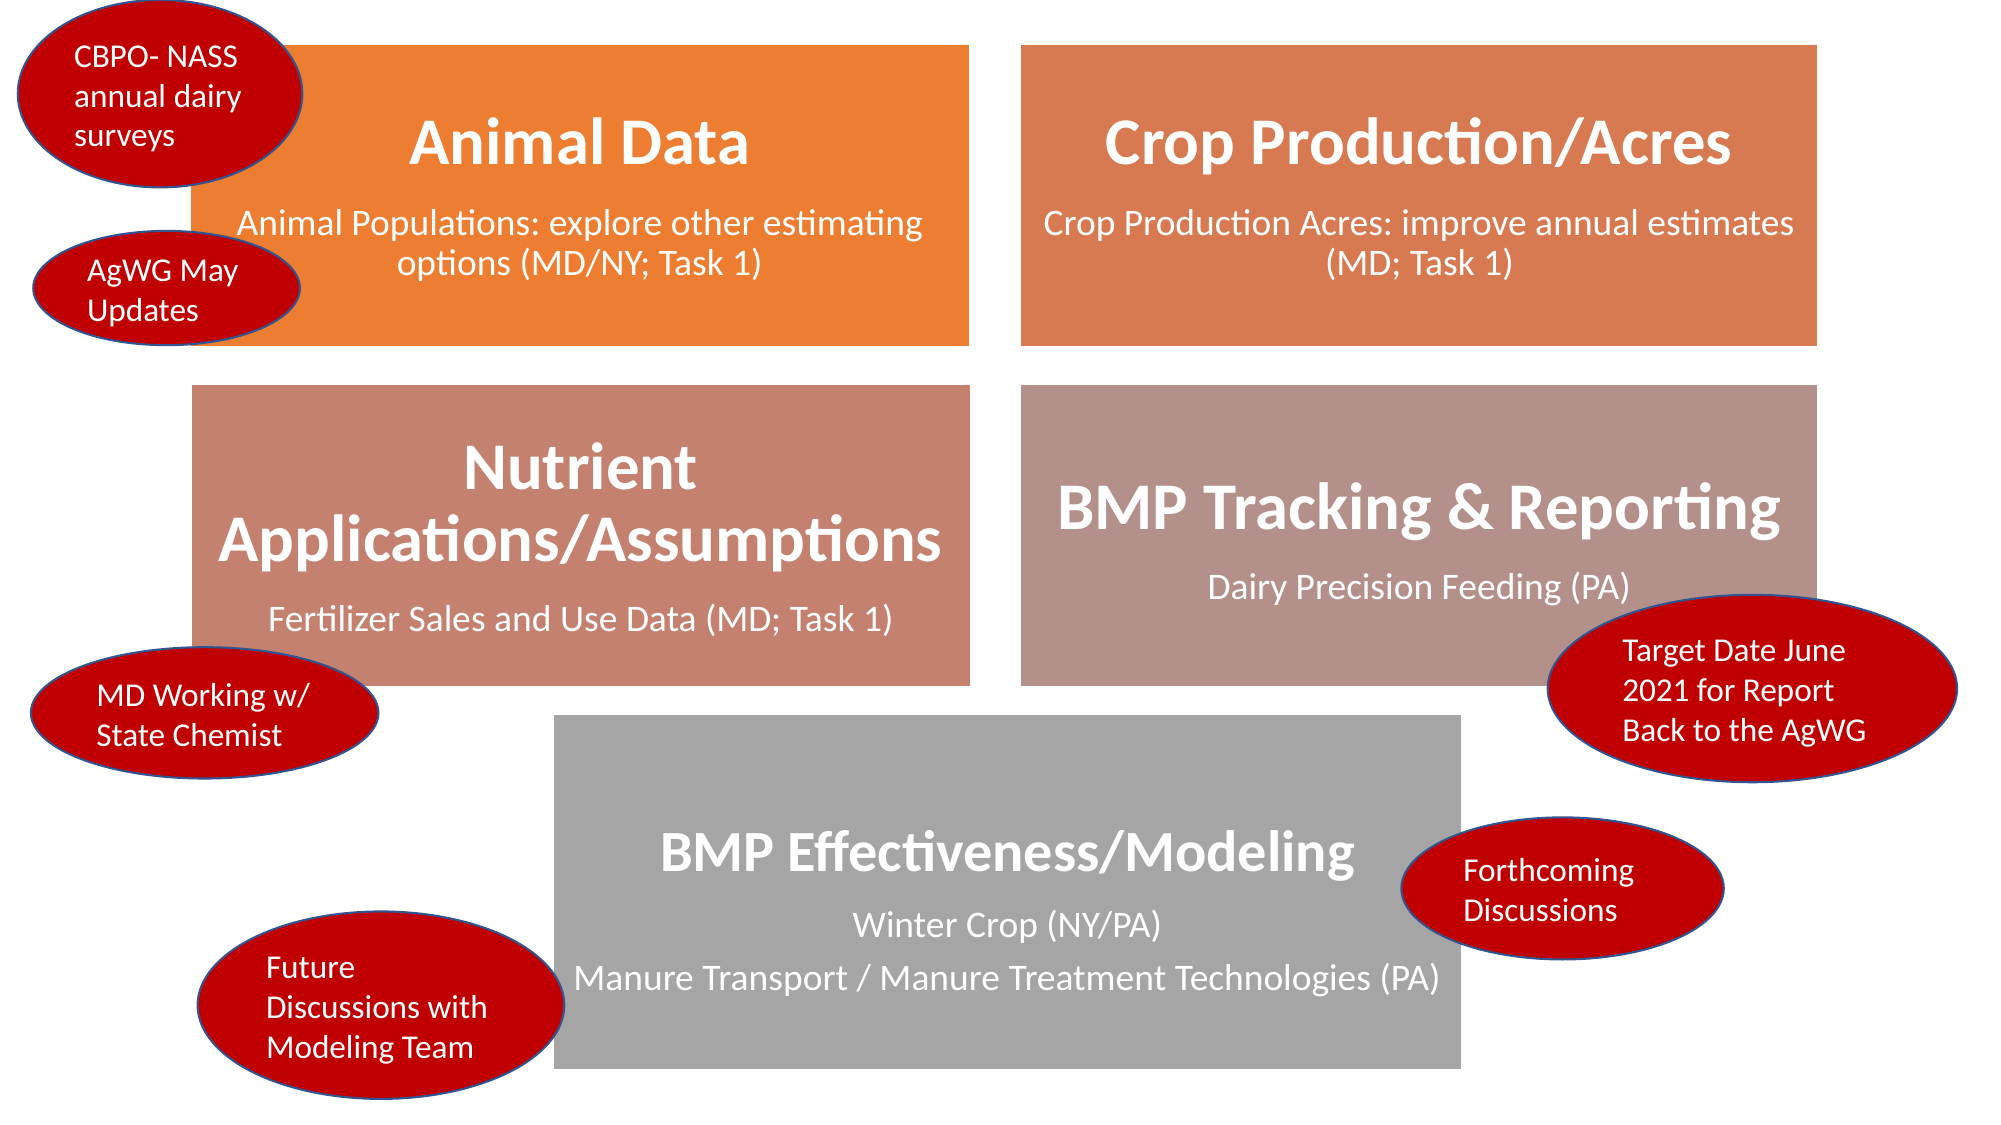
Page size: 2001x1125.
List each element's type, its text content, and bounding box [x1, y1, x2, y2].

text_box Target Date June 2021 for Report Back to the AgWG [1900, 622, 1959, 755]
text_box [109, 43, 1900, 1108]
text_box AgWG May Updates [32, 235, 109, 341]
text_box CBPO- NASS annual dairy surveys [16, 0, 282, 183]
text_box MD Working w/ State Chemist [29, 656, 109, 769]
